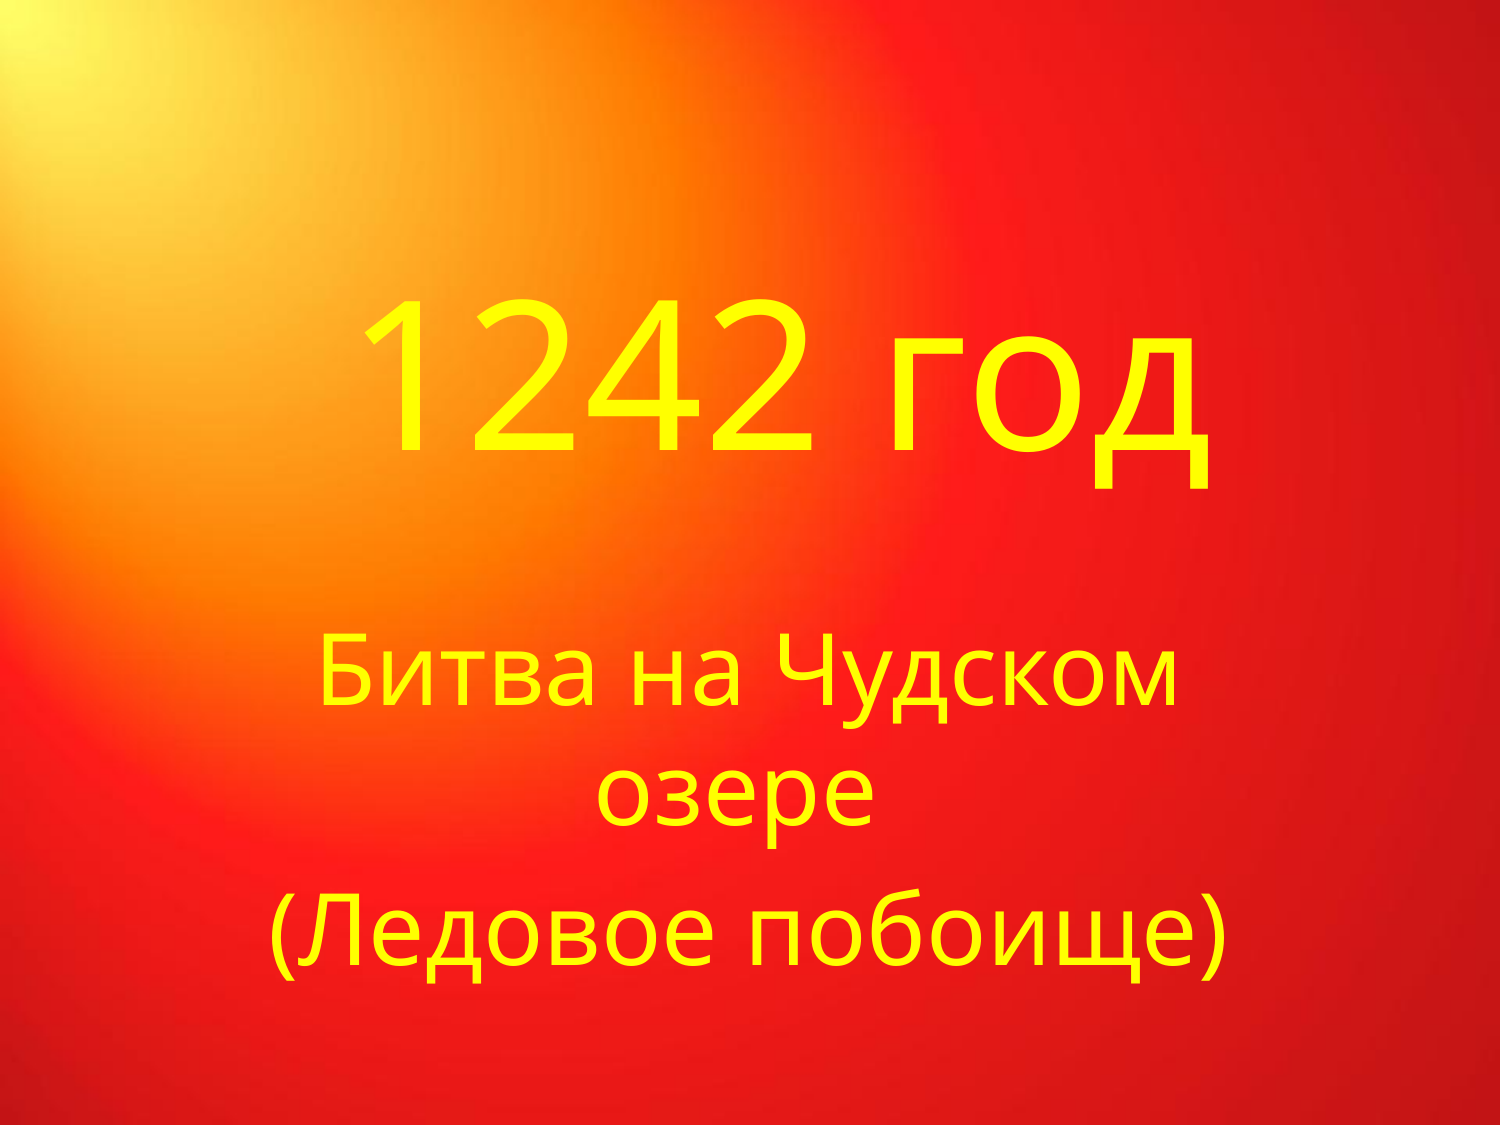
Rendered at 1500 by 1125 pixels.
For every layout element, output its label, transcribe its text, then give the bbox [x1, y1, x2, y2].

picture [0, 0, 1500, 1125]
subtitle Битва на Чудском озере (Ледовое побоище) [170, 597, 1327, 922]
title 1242 год [241, 207, 1318, 528]
